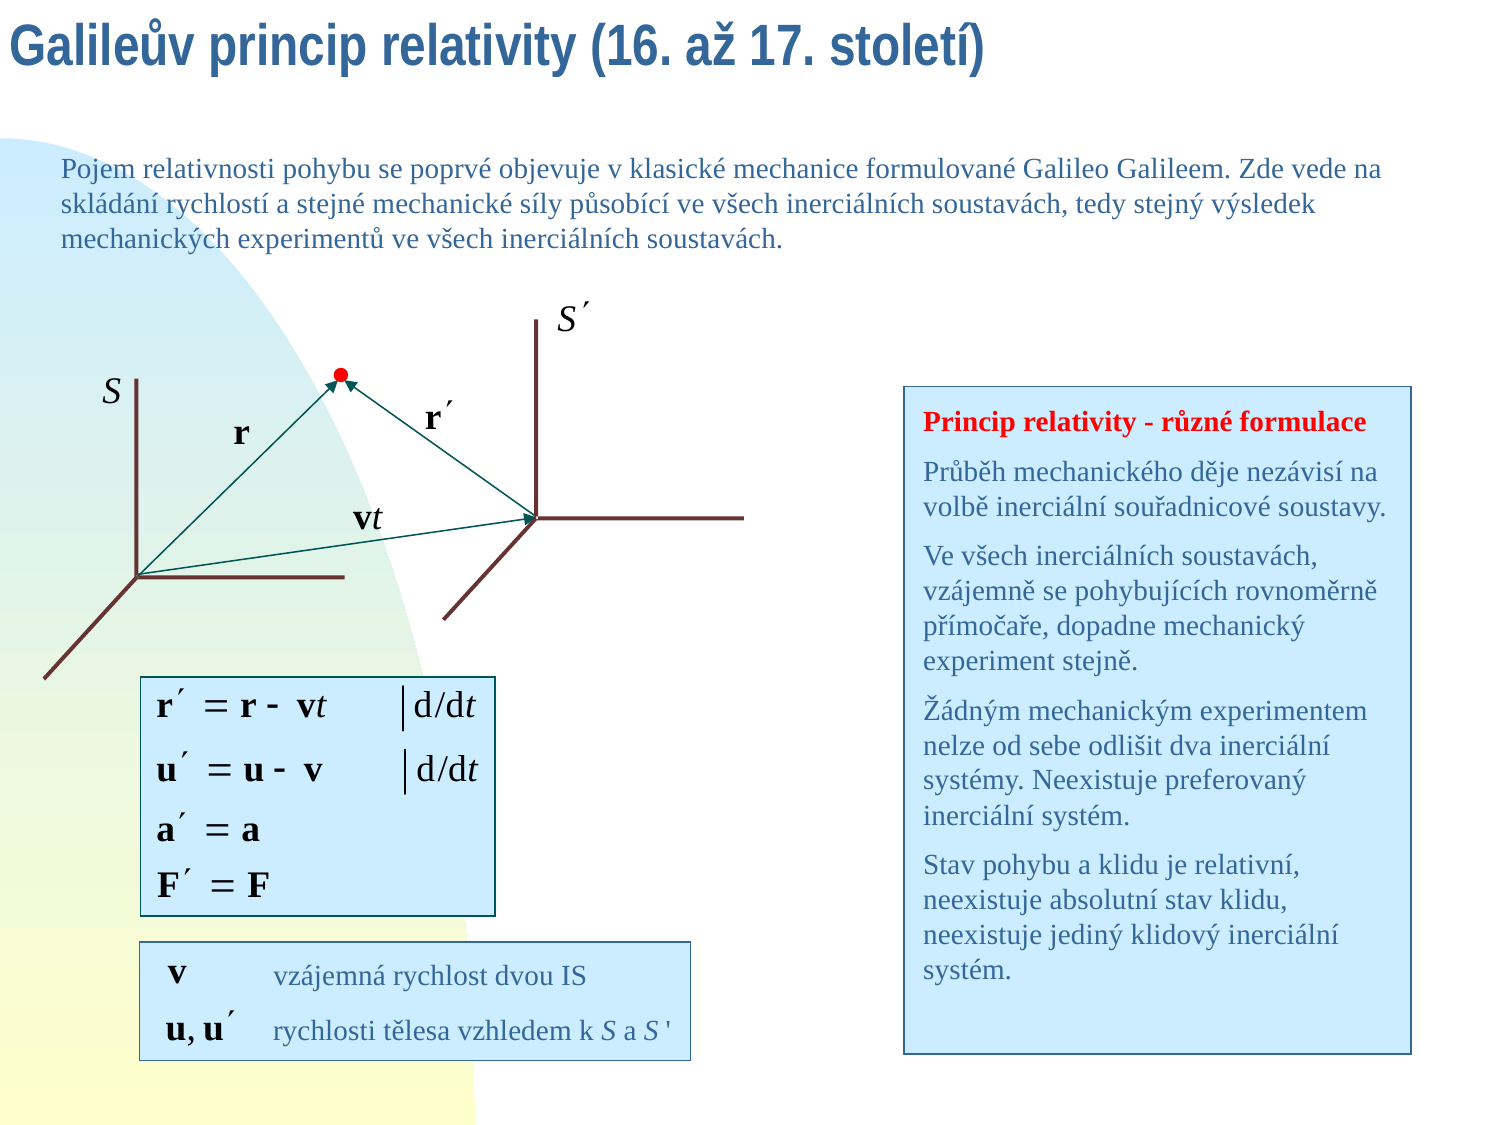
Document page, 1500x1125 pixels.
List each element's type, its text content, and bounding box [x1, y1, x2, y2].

text_box Galileův princip relativity (16. až 17. století) [0, 17, 1081, 84]
text_box [139, 942, 691, 1061]
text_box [228, 419, 257, 451]
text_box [95, 368, 131, 413]
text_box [346, 501, 391, 540]
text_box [420, 394, 458, 436]
text_box Princip relativity - různé formulace Průběh mechanického děje nezávisí na volbě inerciální souřadnicové soustavy. Ve všech inerciálních soustavách, vzájemně se pohybujících rovnoměrně přímočaře, dopadne mechanický experiment stejně. Žádným mechanickým experimentem nelze od sebe odlišit dva inerciální systémy. Neexistuje preferovaný inerciální systém. Stav pohybu a klidu je relativní, neexistuje absolutní stav klidu, neexistuje jediný klidový inerciální systém. [908, 395, 1403, 993]
text_box Pojem relativnosti pohybu se poprvé objevuje v klasické mechanice formulované Galileo Galileem. Zde vede na skládání rychlostí a stejné mechanické síly působící ve všech inerciálních soustavách, tedy stejný výsledek mechanických experimentů ve všech inerciálních soustavách. [46, 141, 1433, 262]
text_box vzájemná rychlost dvou IS [301, 948, 603, 999]
text_box rychlosti tělesa vzhledem k S a S ' [301, 1003, 686, 1054]
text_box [551, 296, 596, 341]
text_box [40, 317, 747, 683]
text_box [141, 677, 495, 916]
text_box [150, 948, 301, 1055]
text_box [904, 386, 1412, 1055]
